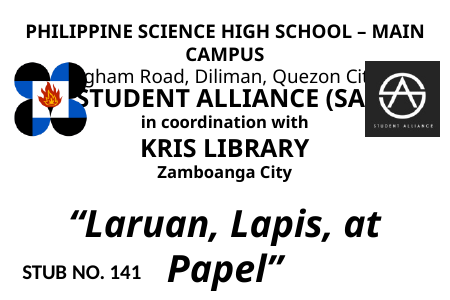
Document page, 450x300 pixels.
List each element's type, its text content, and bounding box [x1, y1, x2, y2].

text_box STUB NO. 141 [7, 251, 213, 292]
text_box STUDENT ALLIANCE (SA) in coordination with KRIS LIBRARY Zamboanga City [0, 74, 450, 190]
text_box “Laruan, Lapis, at Papel” [0, 192, 450, 298]
text_box PHILIPPINE SCIENCE HIGH SCHOOL – MAIN CAMPUS Agham Road, Diliman, Quezon City [0, 12, 450, 74]
picture [12, 60, 88, 137]
picture [364, 60, 441, 137]
